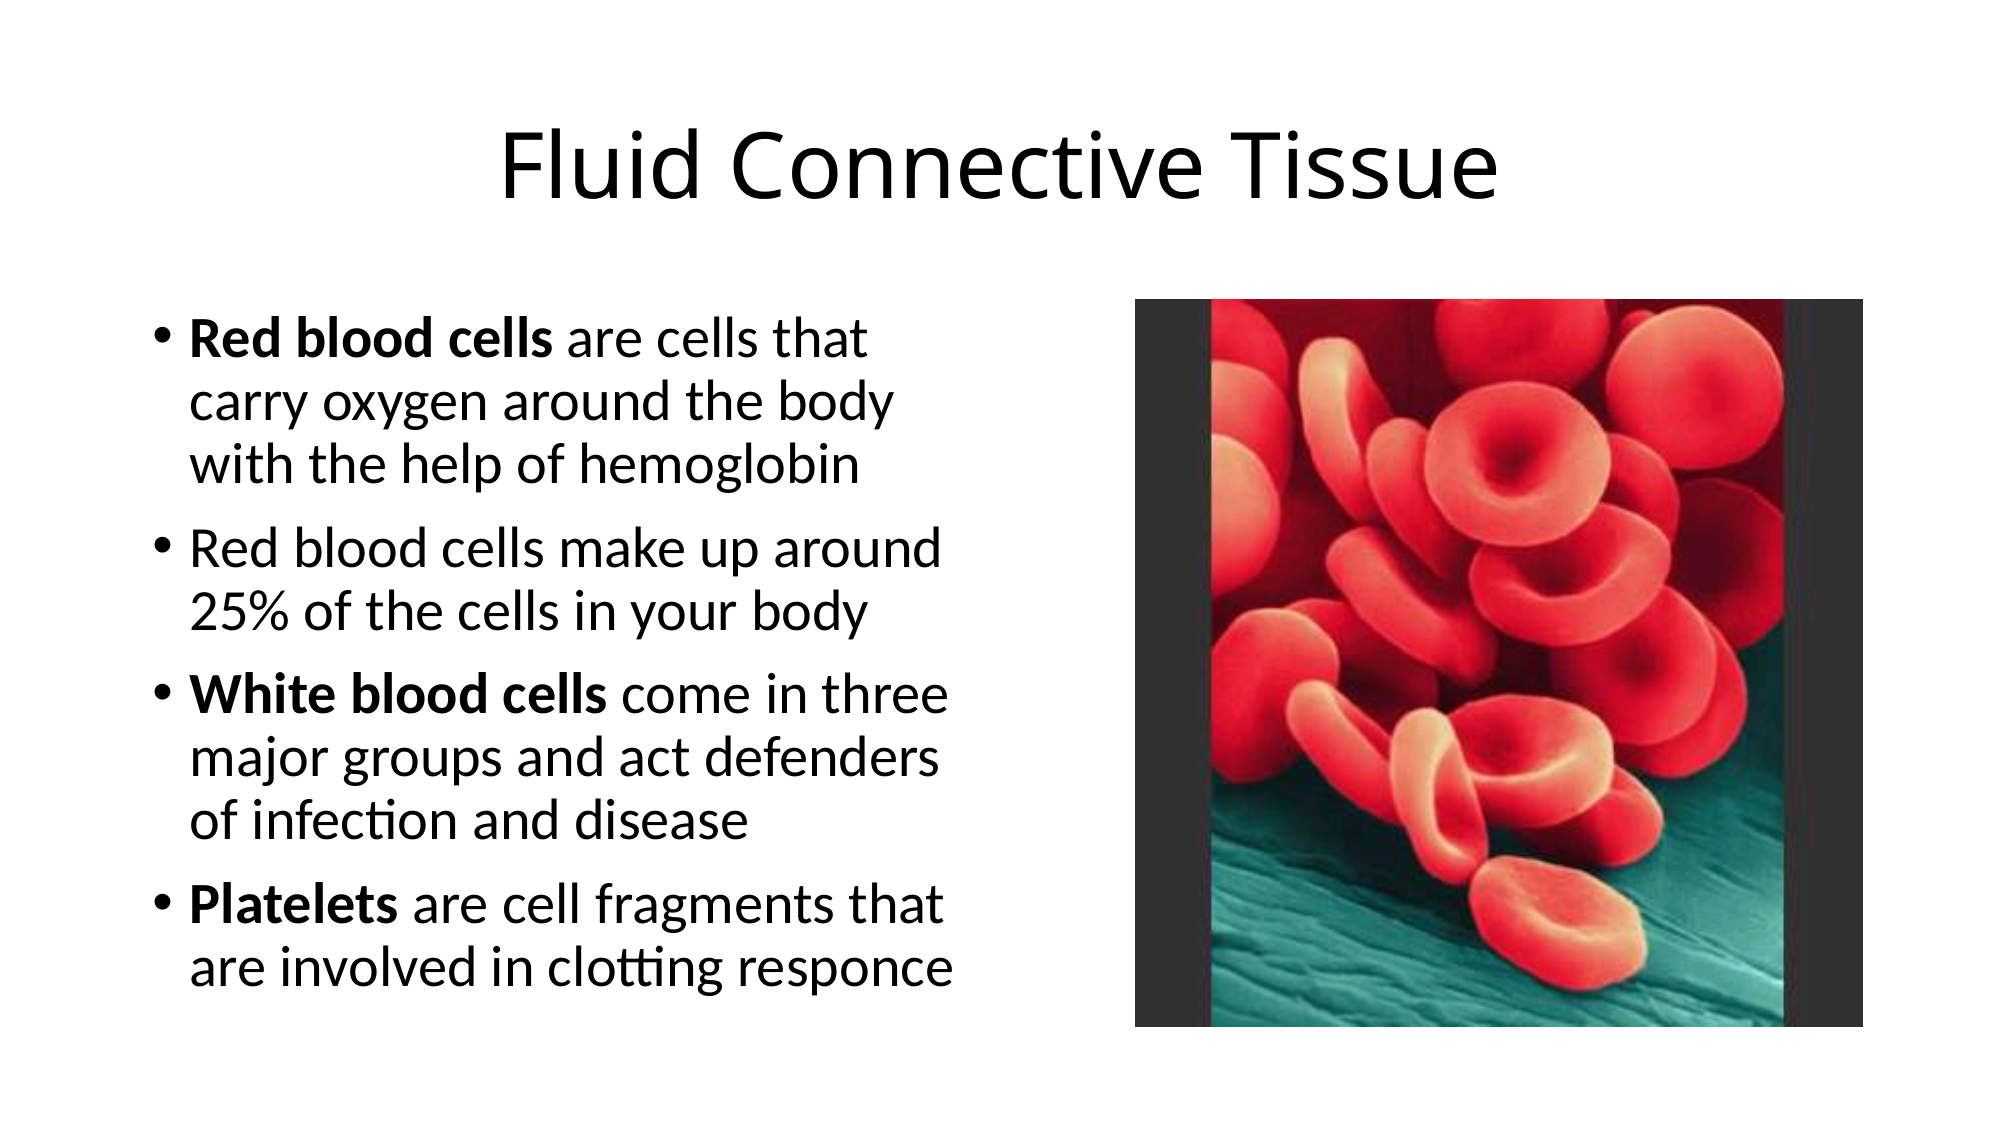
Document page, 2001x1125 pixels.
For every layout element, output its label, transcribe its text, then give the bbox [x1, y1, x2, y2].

title Fluid Connective Tissue [137, 59, 1863, 278]
picture [1135, 299, 1863, 1027]
list Red blood cells are cells that carry oxygen around the body with the help of hemoglobin Red blood cells make up around 25% of the cells in your body White blood cells come in three major groups and act defenders of infection and disease Platelets are cell fragments that are involved in clotting responce [137, 299, 988, 1014]
